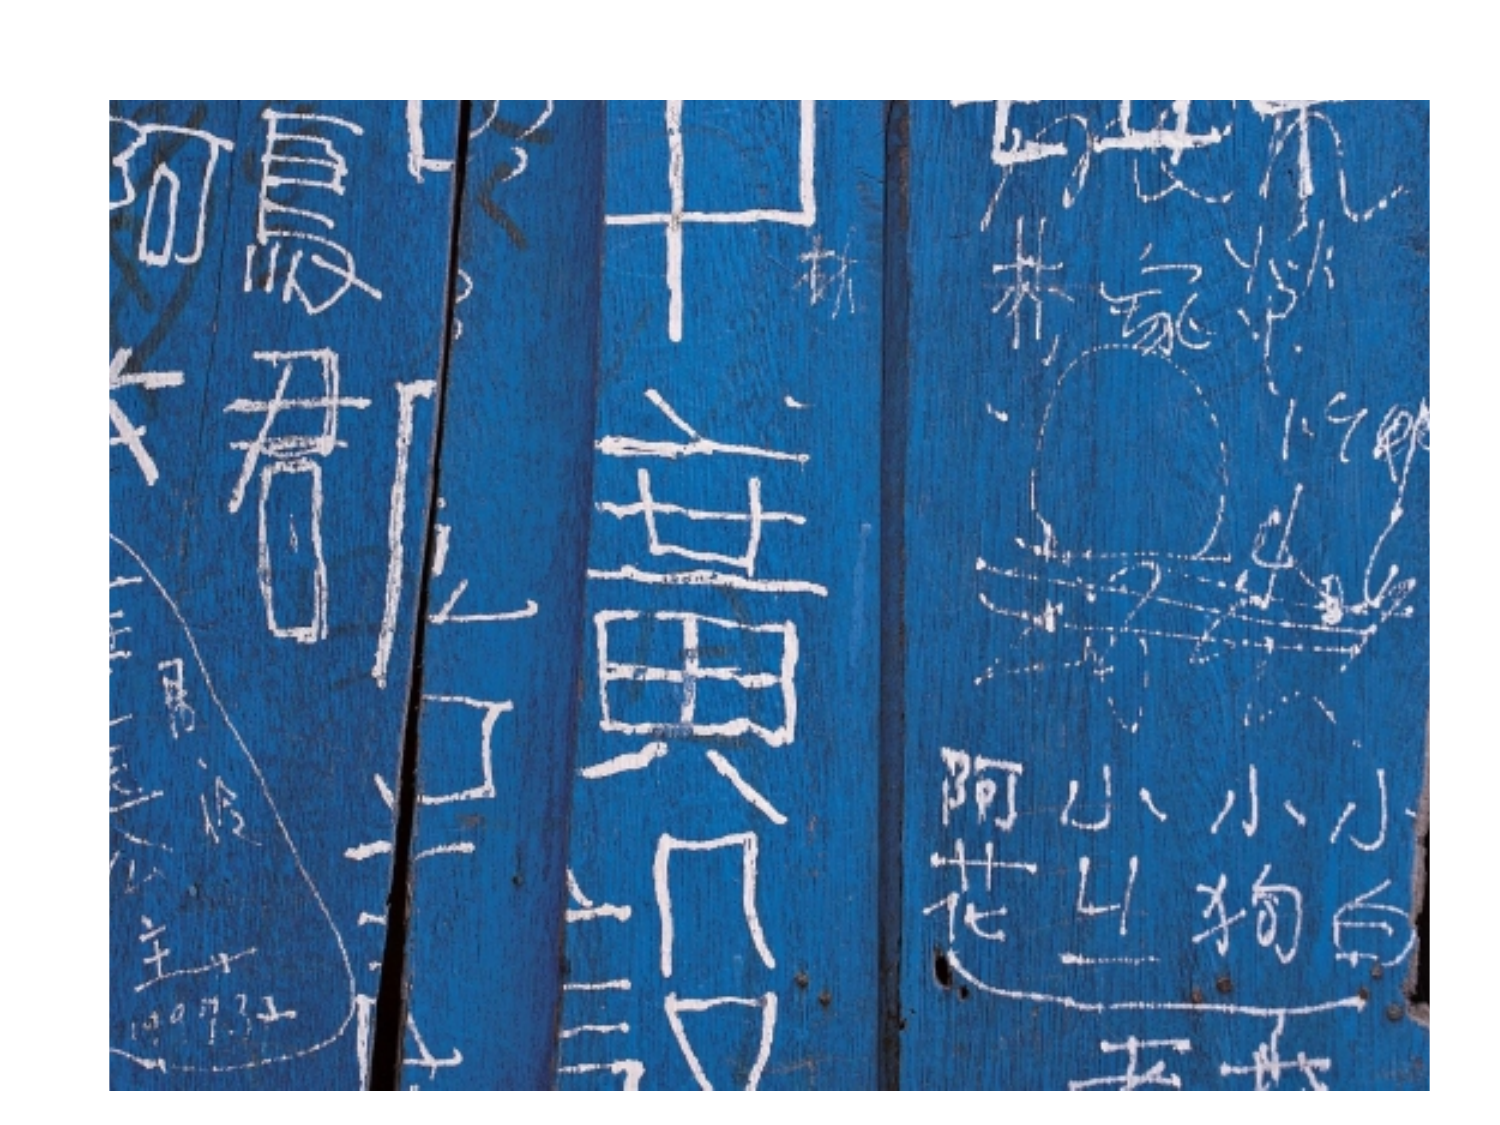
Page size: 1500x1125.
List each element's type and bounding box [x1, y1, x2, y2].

picture [109, 100, 1430, 1092]
